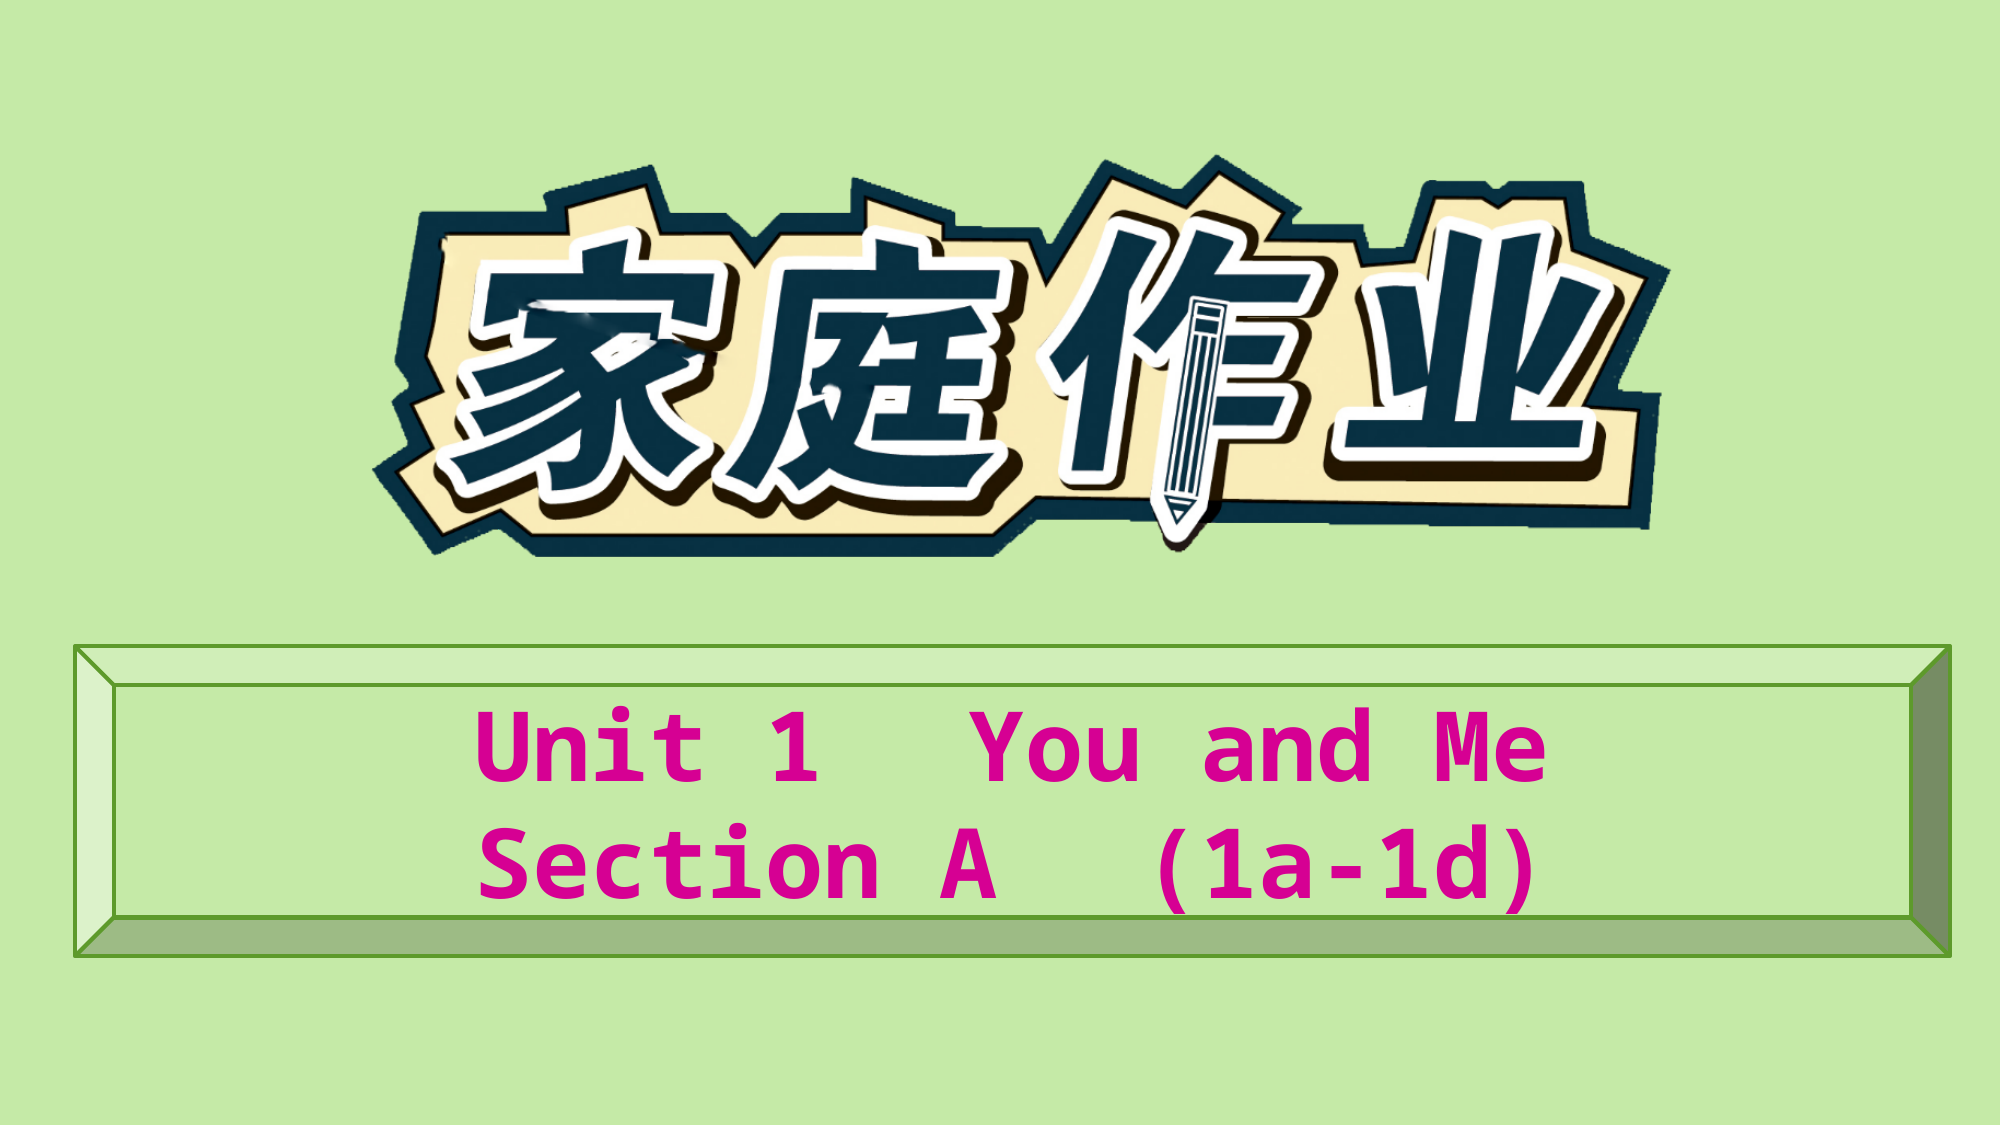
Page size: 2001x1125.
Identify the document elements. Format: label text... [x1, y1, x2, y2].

text_box Unit 1 You and Me Section A (1a-1d) [73, 644, 1952, 958]
picture [369, 87, 1675, 644]
